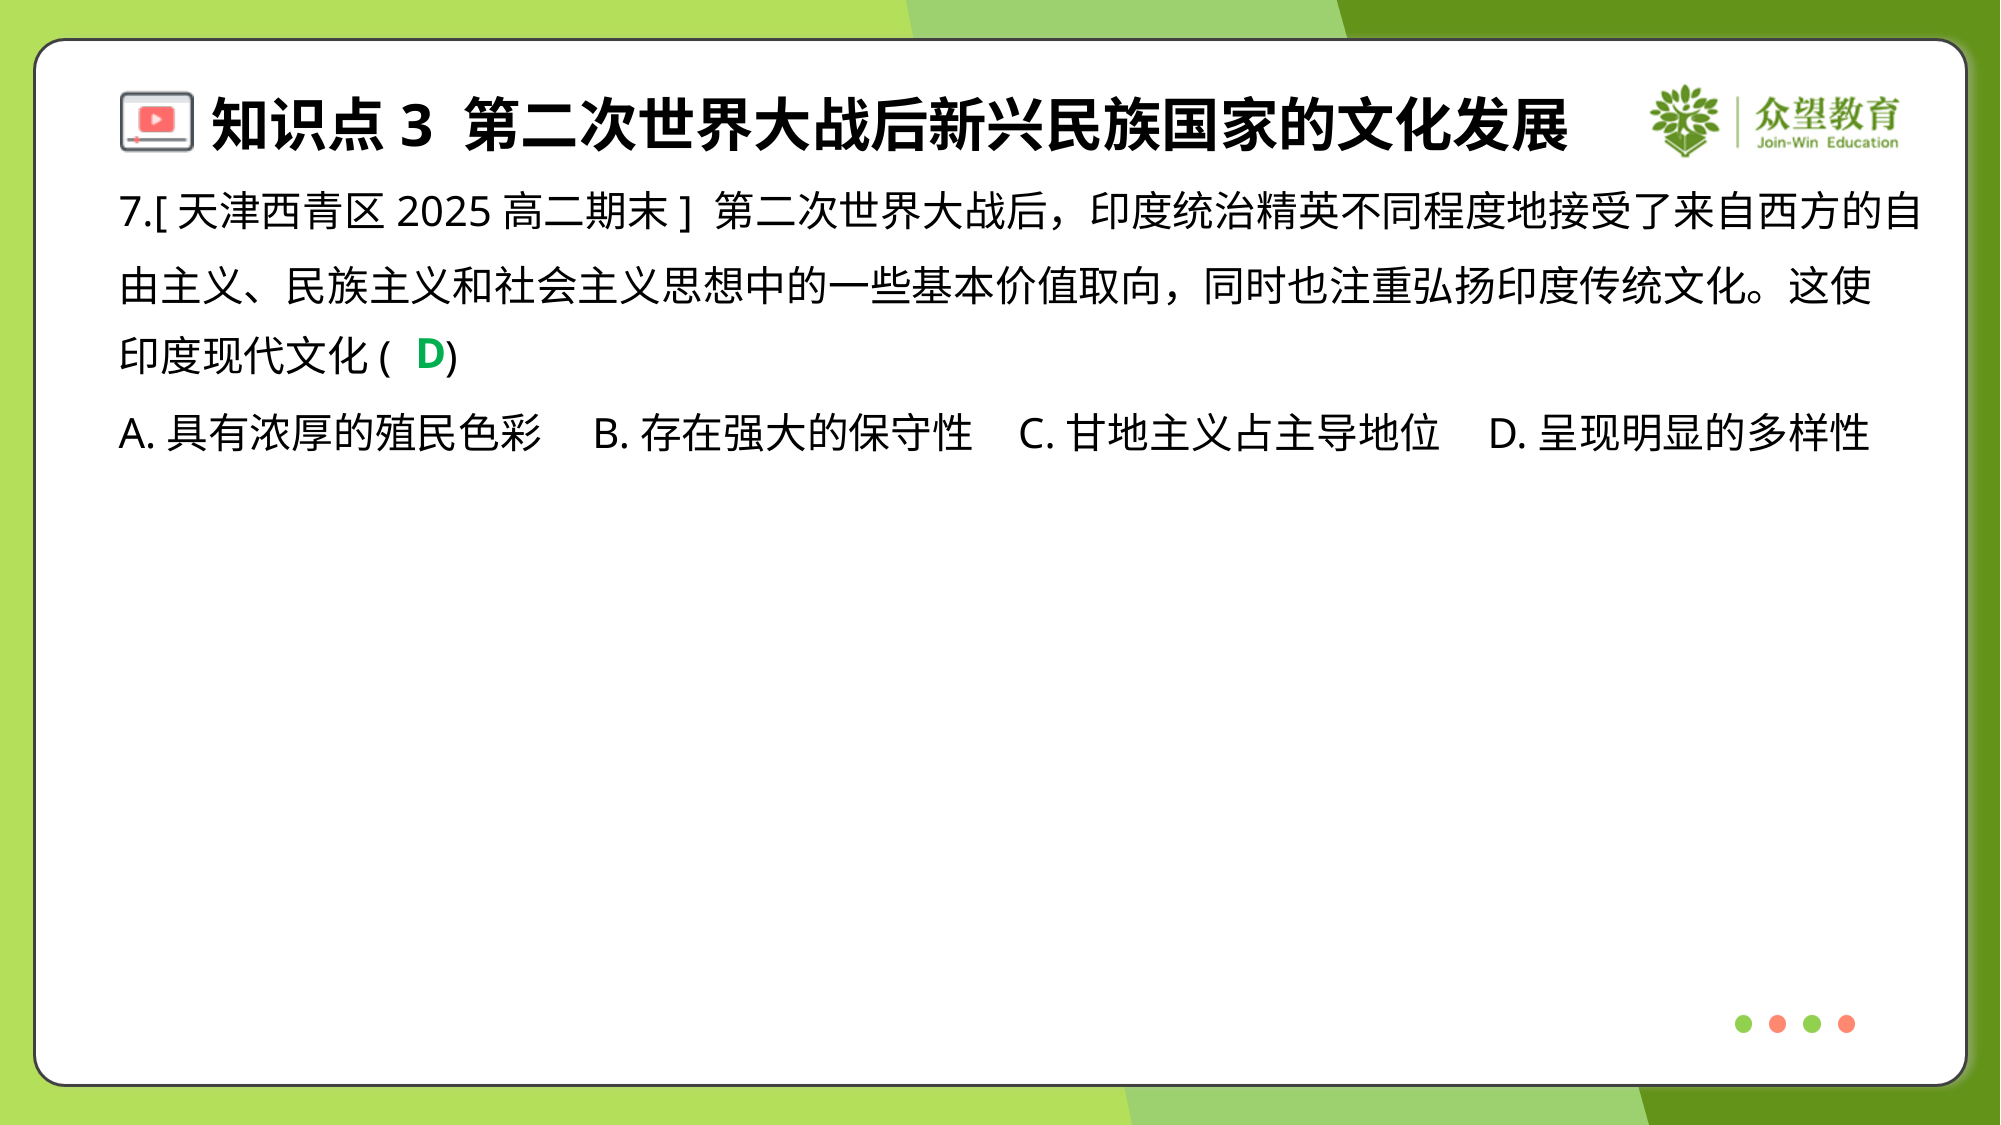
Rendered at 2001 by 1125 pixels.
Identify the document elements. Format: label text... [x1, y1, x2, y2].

text_box A.具有浓厚的殖民色彩 B.存在强大的保守性 C.甘地主义占主导地位 D.呈现明显的多样性 [118, 381, 1883, 449]
picture [0, 0, 2000, 1125]
text_box 7.[天津西青区2025高二期末] 第二次世界大战后，印度统治精英不同程度地接受了来自西方的自 由主义、民族主义和社会主义思想中的一些基本价值取向，同时也注重弘扬印度传统文化。这使 印度现代文化( ) [118, 159, 1883, 373]
text_box D [399, 306, 463, 371]
